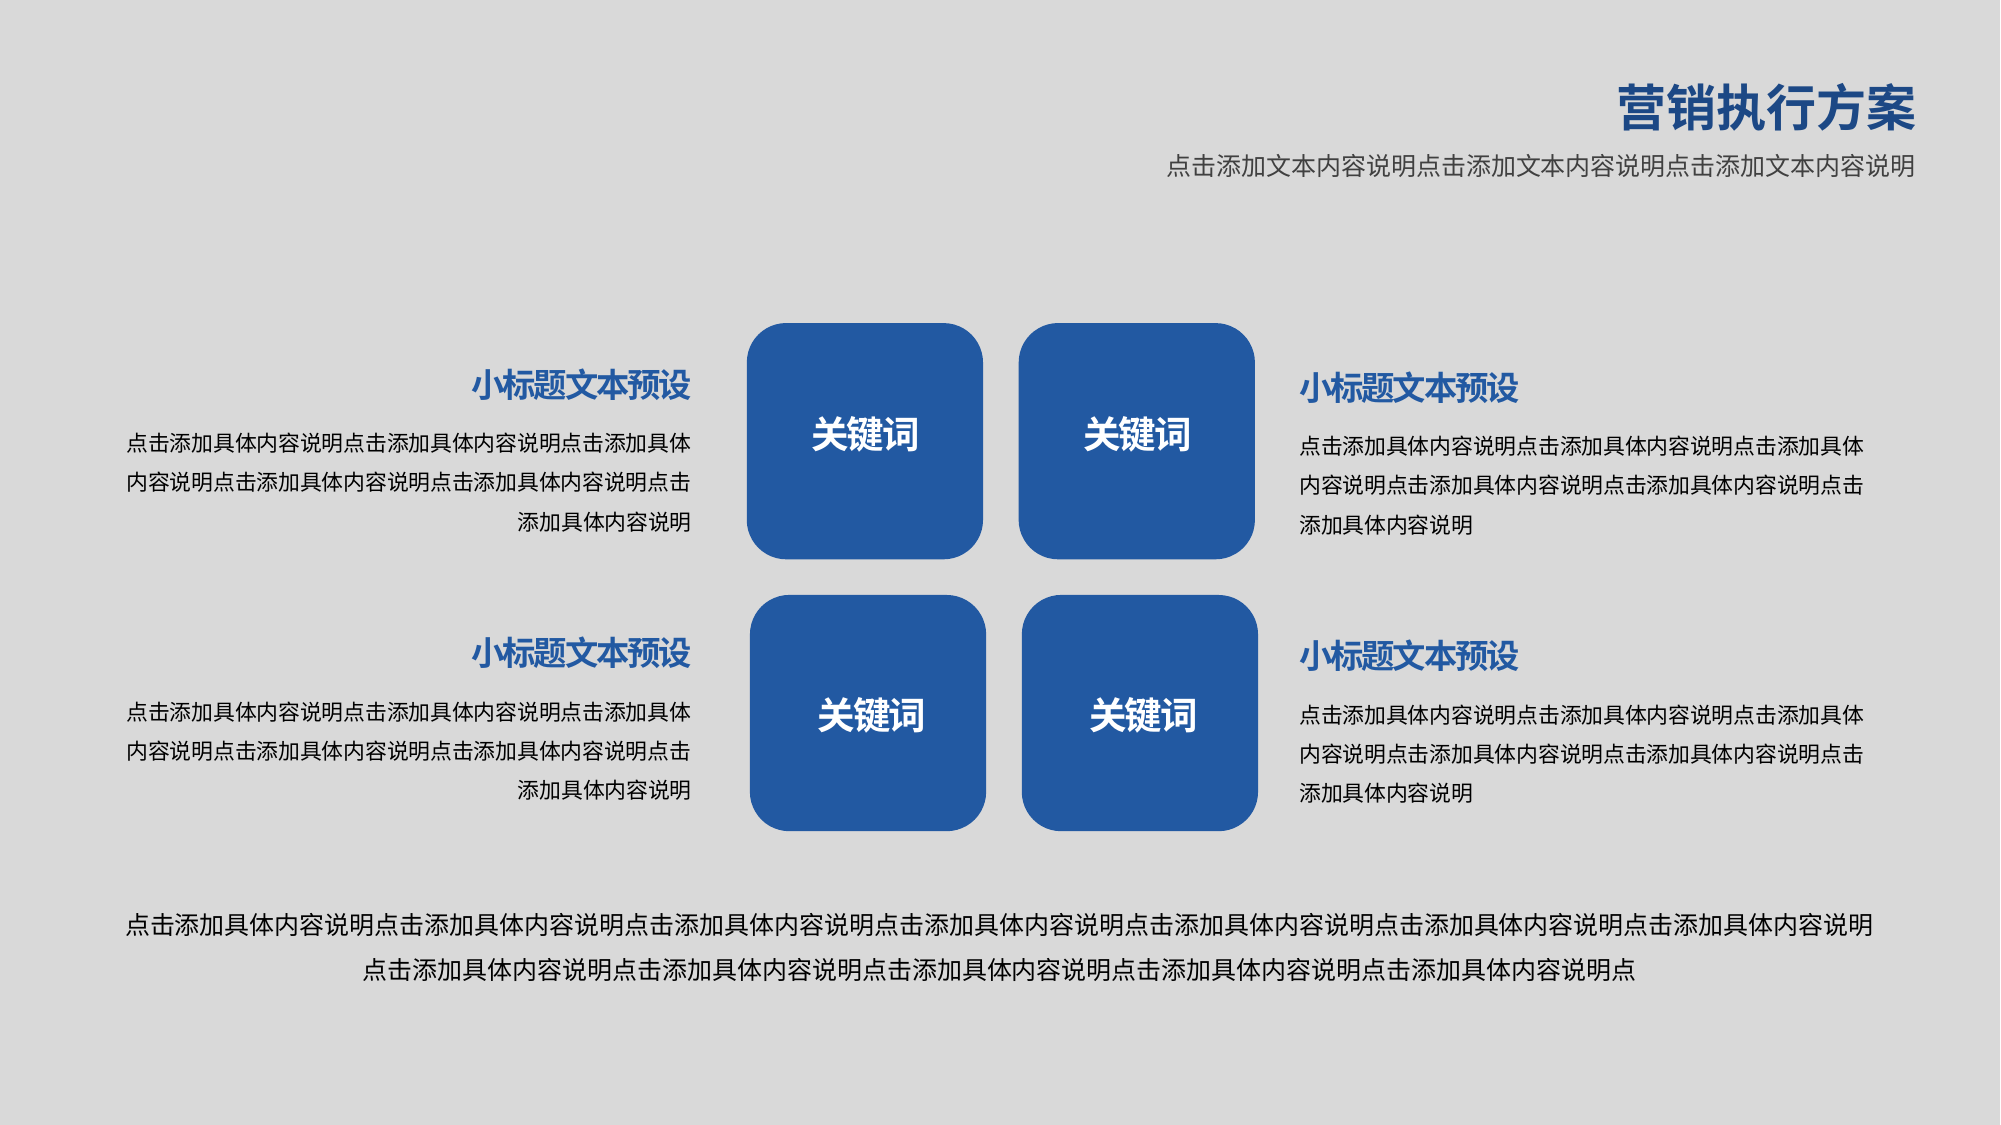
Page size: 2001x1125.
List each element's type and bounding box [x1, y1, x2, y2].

text_box [98, 323, 1902, 994]
text_box [1064, 69, 1932, 184]
